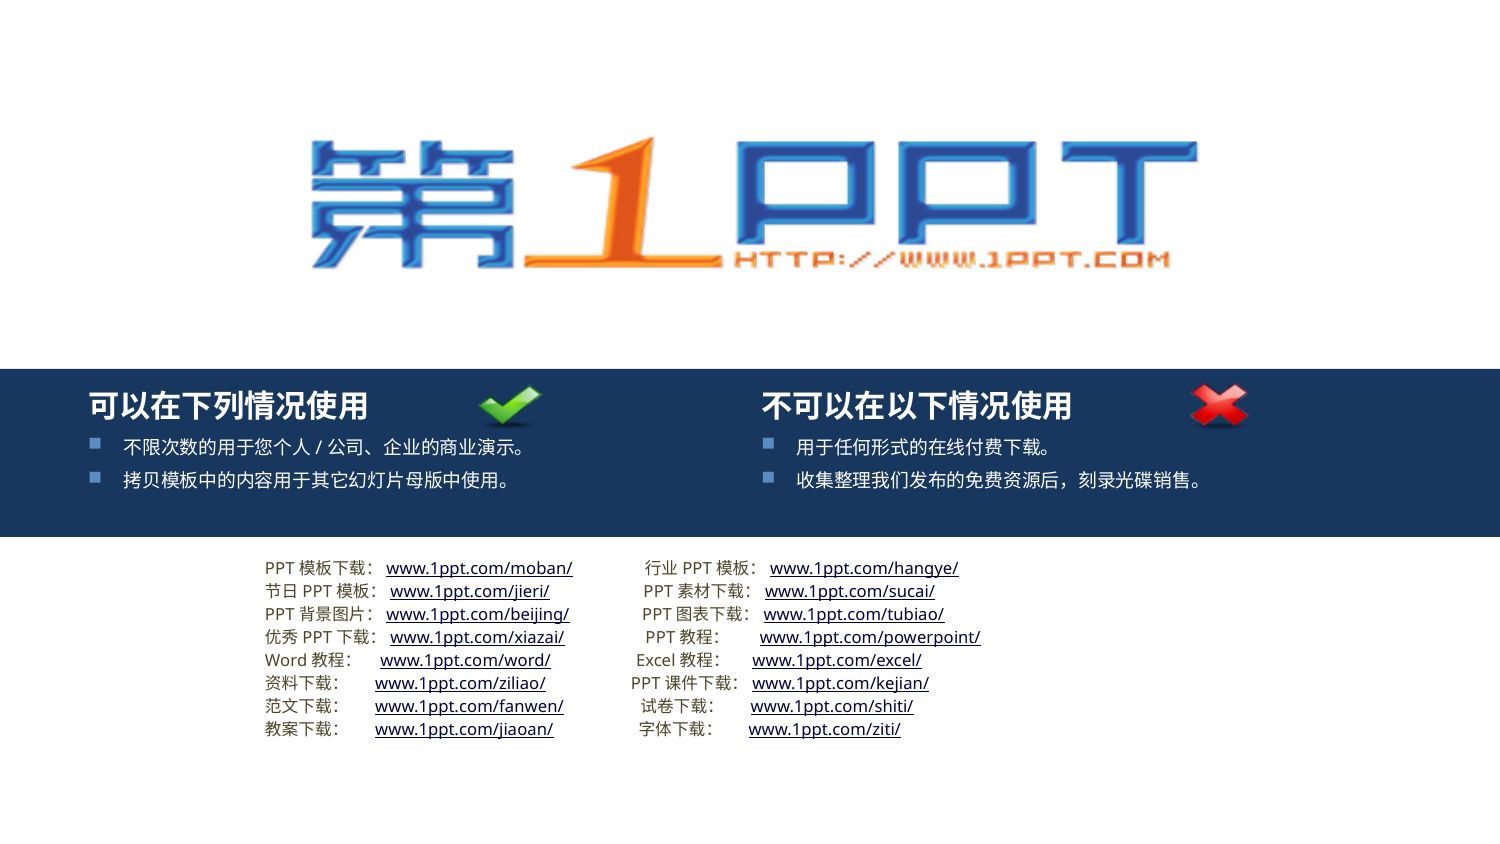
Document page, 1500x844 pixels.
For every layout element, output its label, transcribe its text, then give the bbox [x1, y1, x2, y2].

text_box 不可以在以下情况使用 用于任何形式的在线付费下载。 收集整理我们发布的免费资源后，刻录光碟销售。 [750, 381, 1424, 572]
picture [477, 380, 544, 430]
text_box PPT模板下载：www.1ppt.com/moban/ 行业PPT模板：www.1ppt.com/hangye/ 节日PPT模板：www.1ppt.com/jieri/ PPT素材下载：www.1ppt.com/sucai/ PPT背景图片：www.1ppt.com/beijing/ PPT图表下载：www.1ppt.com/tubiao/ 优秀PPT下载：www.1ppt.com/xiazai/ PPT教程： www.1ppt.com/powerpoint/ Word教程： www.1ppt.com/word/ Excel教程： www.1ppt.com/excel/ 资料下载： www.1ppt.com/ziliao/ PPT课件下载：www.1ppt.com/kejian/ 范文下载： www.1ppt.com/fanwen/ 试卷下载： www.1ppt.com/shiti/ 教案下载： www.1ppt.com/jiaoan/ 字体下载： www.1ppt.com/ziti/ [252, 572, 1315, 756]
text_box [1252, 368, 1500, 537]
text_box [0, 368, 477, 537]
picture [1186, 380, 1252, 430]
picture [134, 38, 1400, 369]
text_box 可以在下列情况使用 不限次数的用于您个人/公司、企业的商业演示。 拷贝模板中的内容用于其它幻灯片母版中使用。 [76, 381, 750, 581]
